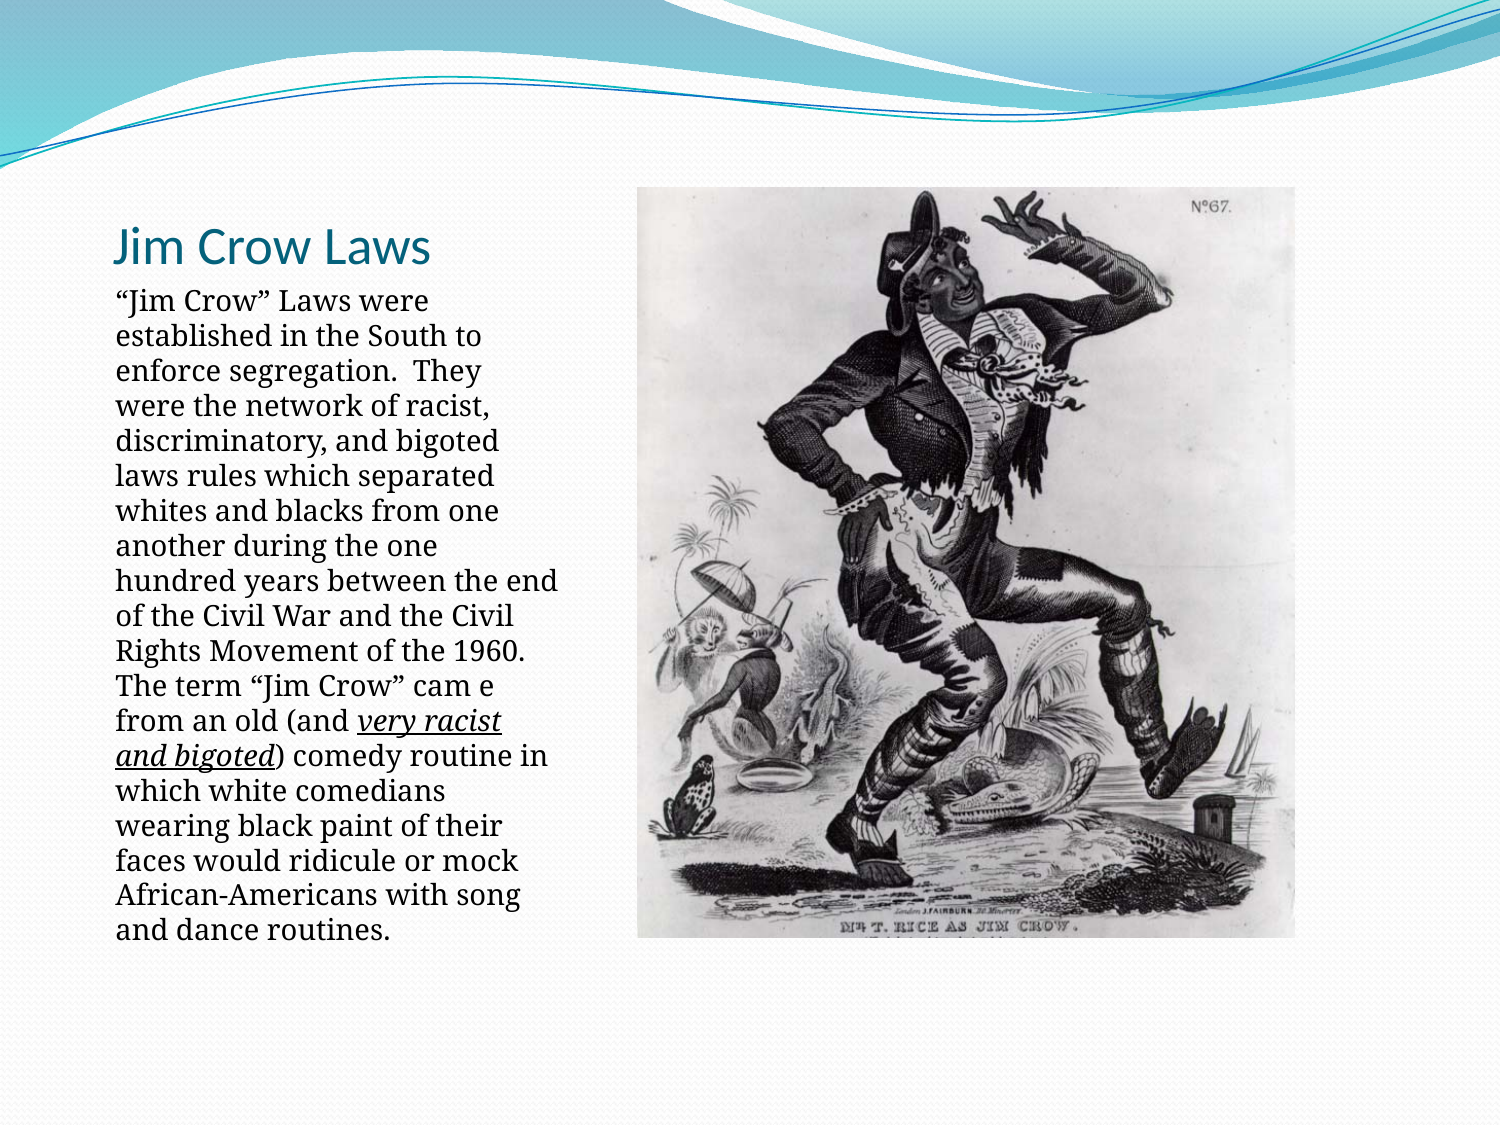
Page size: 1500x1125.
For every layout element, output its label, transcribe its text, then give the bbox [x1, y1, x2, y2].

list “Jim Crow” Laws were established in the South to enforce segregation. They were the network of racist, discriminatory, and bigoted laws rules which separated whites and blacks from one another during the one hundred years between the end of the Civil War and the Civil Rights Movement of the 1960. The term “Jim Crow” cam e from an old (and very racist and bigoted) comedy routine in which white comedians wearing black paint of their faces would ridicule or mock African-Americans with song and dance routines. [112, 275, 563, 1025]
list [637, 187, 1296, 938]
title Jim Crow Laws [112, 84, 563, 275]
